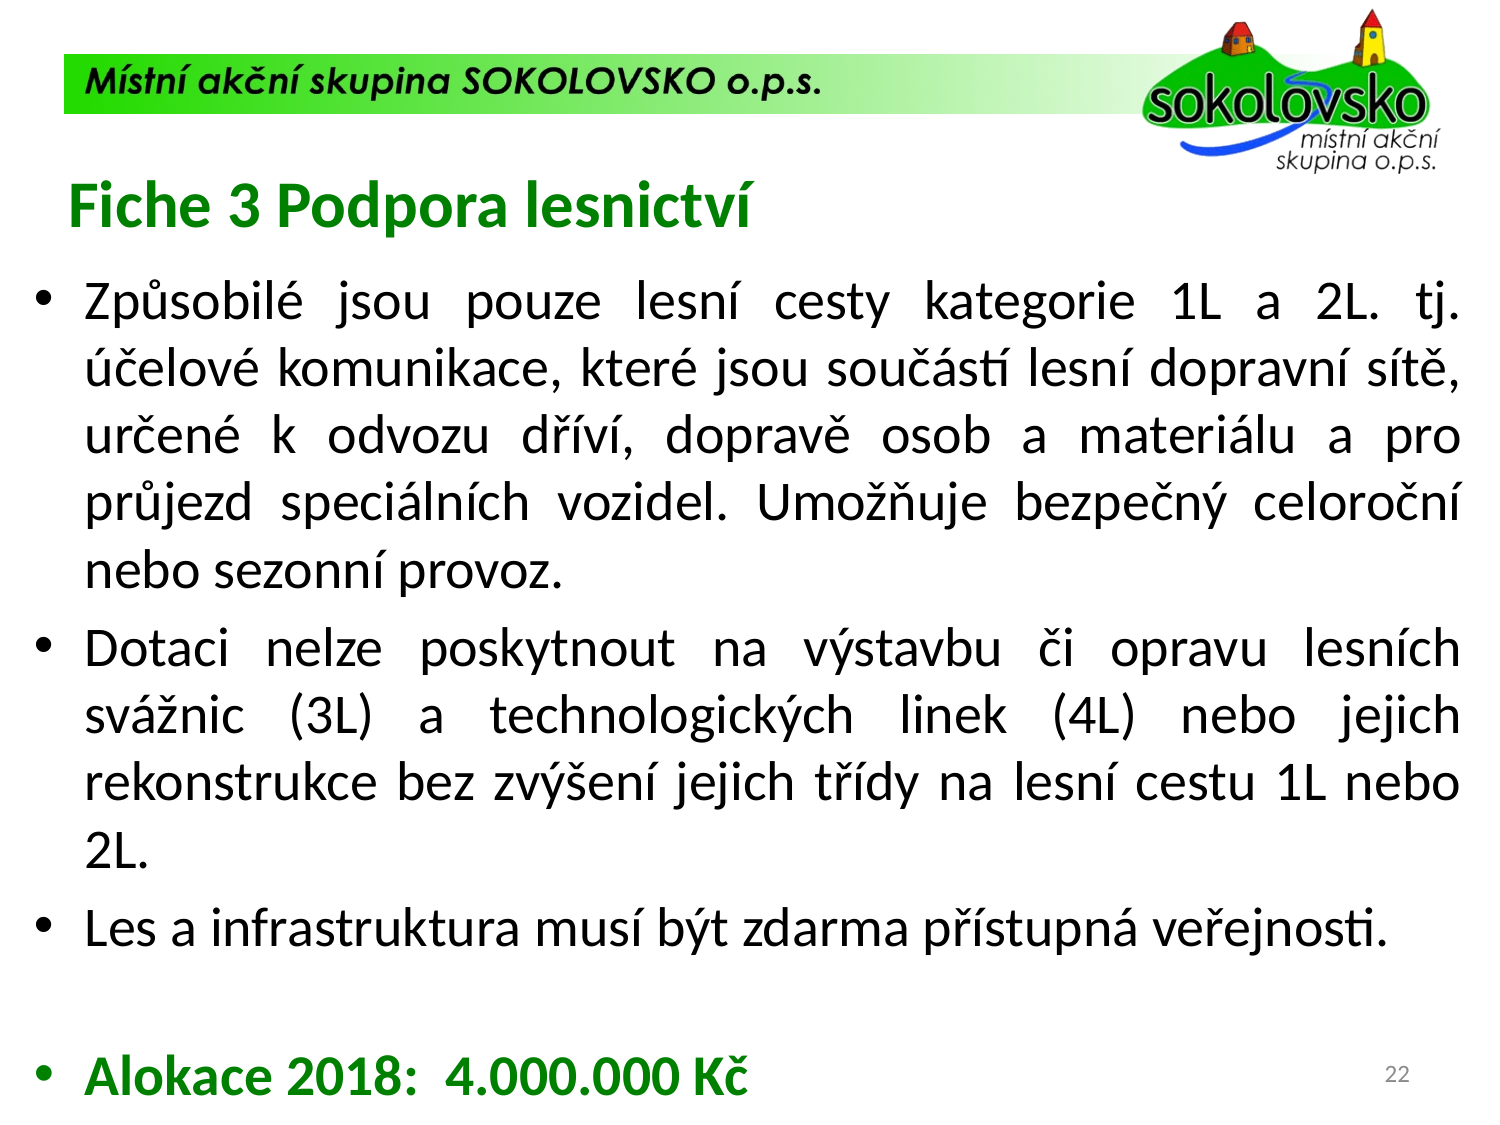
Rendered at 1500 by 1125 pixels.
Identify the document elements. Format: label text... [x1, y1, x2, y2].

title Fiche 3 Podpora lesnictví [53, 137, 1404, 255]
slide_number 22 [1074, 1042, 1425, 1103]
list Způsobilé jsou pouze lesní cesty kategorie 1L a 2L. tj. účelové komunikace, které jsou součástí lesní dopravní sítě, určené k odvozu dříví, dopravě osob a materiálu a pro průjezd speciálních vozidel. Umožňuje bezpečný celoroční nebo sezonní provoz. Dotaci nelze poskytnout na výstavbu či opravu lesních svážnic (3L) a technologických linek (4L) nebo jejich rekonstrukce bez zvýšení jejich třídy na lesní cestu 1L nebo 2L. Les a infrastruktura musí být zdarma přístupná veřejnosti. Alokace 2018: 4.000.000 Kč [18, 255, 1478, 1116]
picture [64, 0, 1455, 197]
